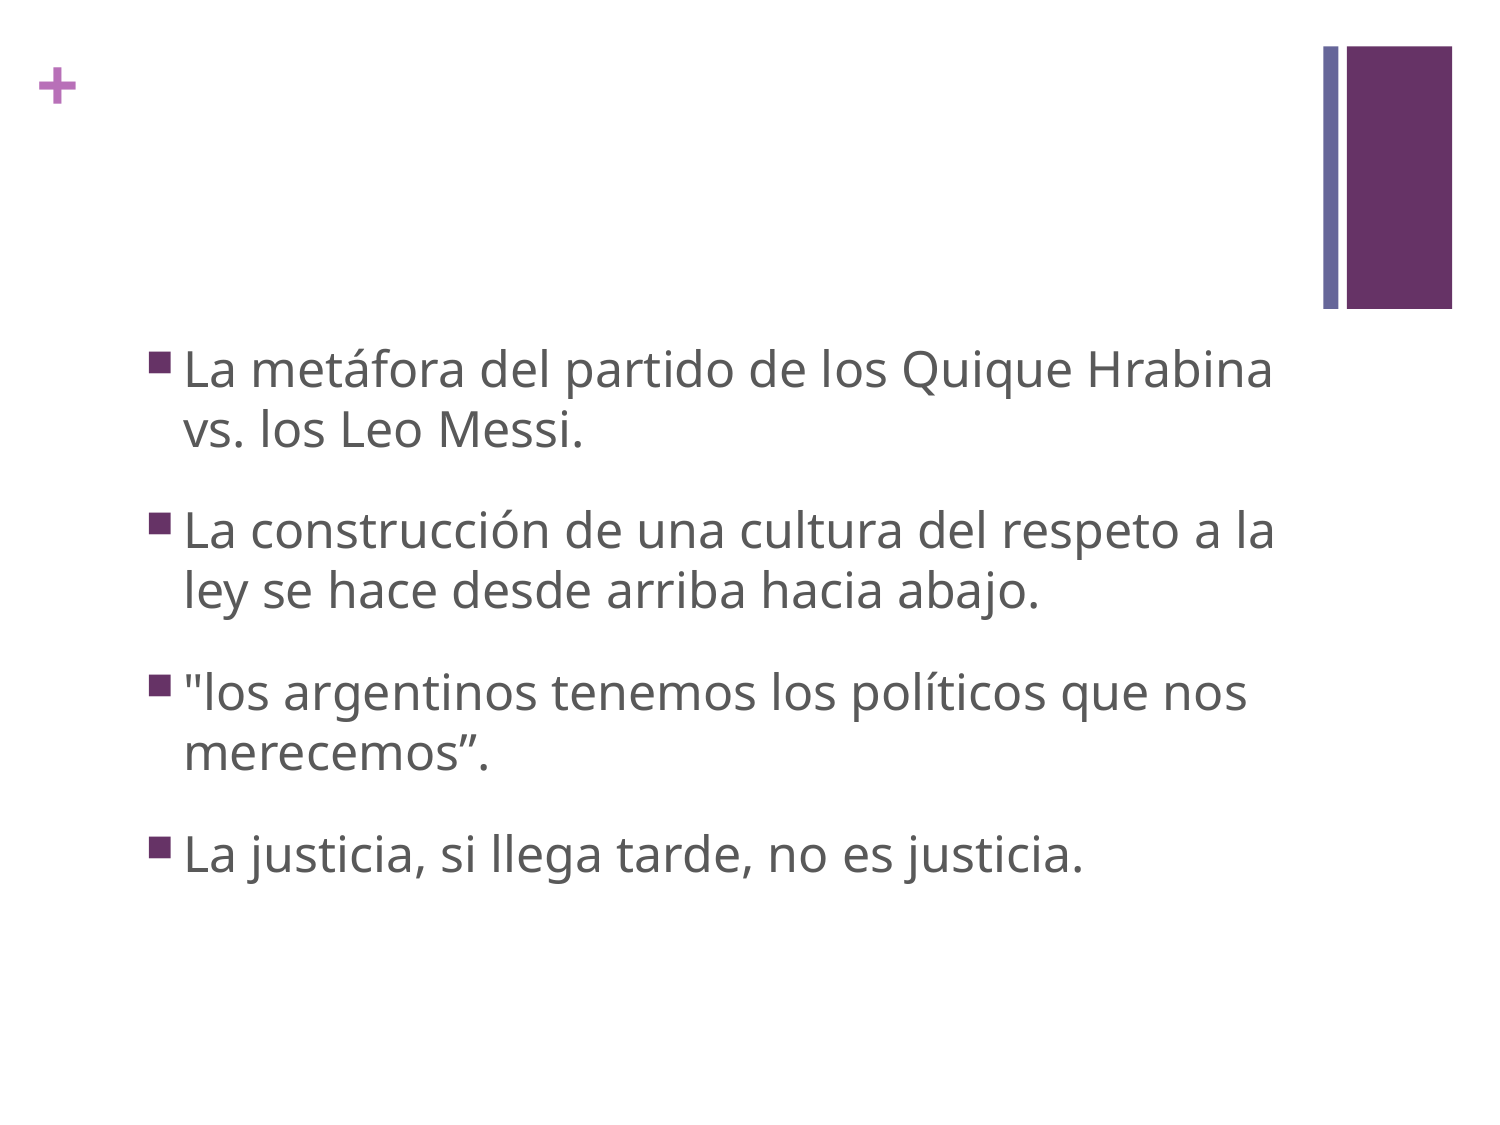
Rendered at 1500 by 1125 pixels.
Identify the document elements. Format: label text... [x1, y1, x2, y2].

list La metáfora del partido de los Quique Hrabina vs. los Leo Messi. La construcción de una cultura del respeto a la ley se hace desde arriba hacia abajo. "los argentinos tenemos los políticos que nos merecemos”. La justicia, si llega tarde, no es justicia. [130, 329, 1358, 1098]
